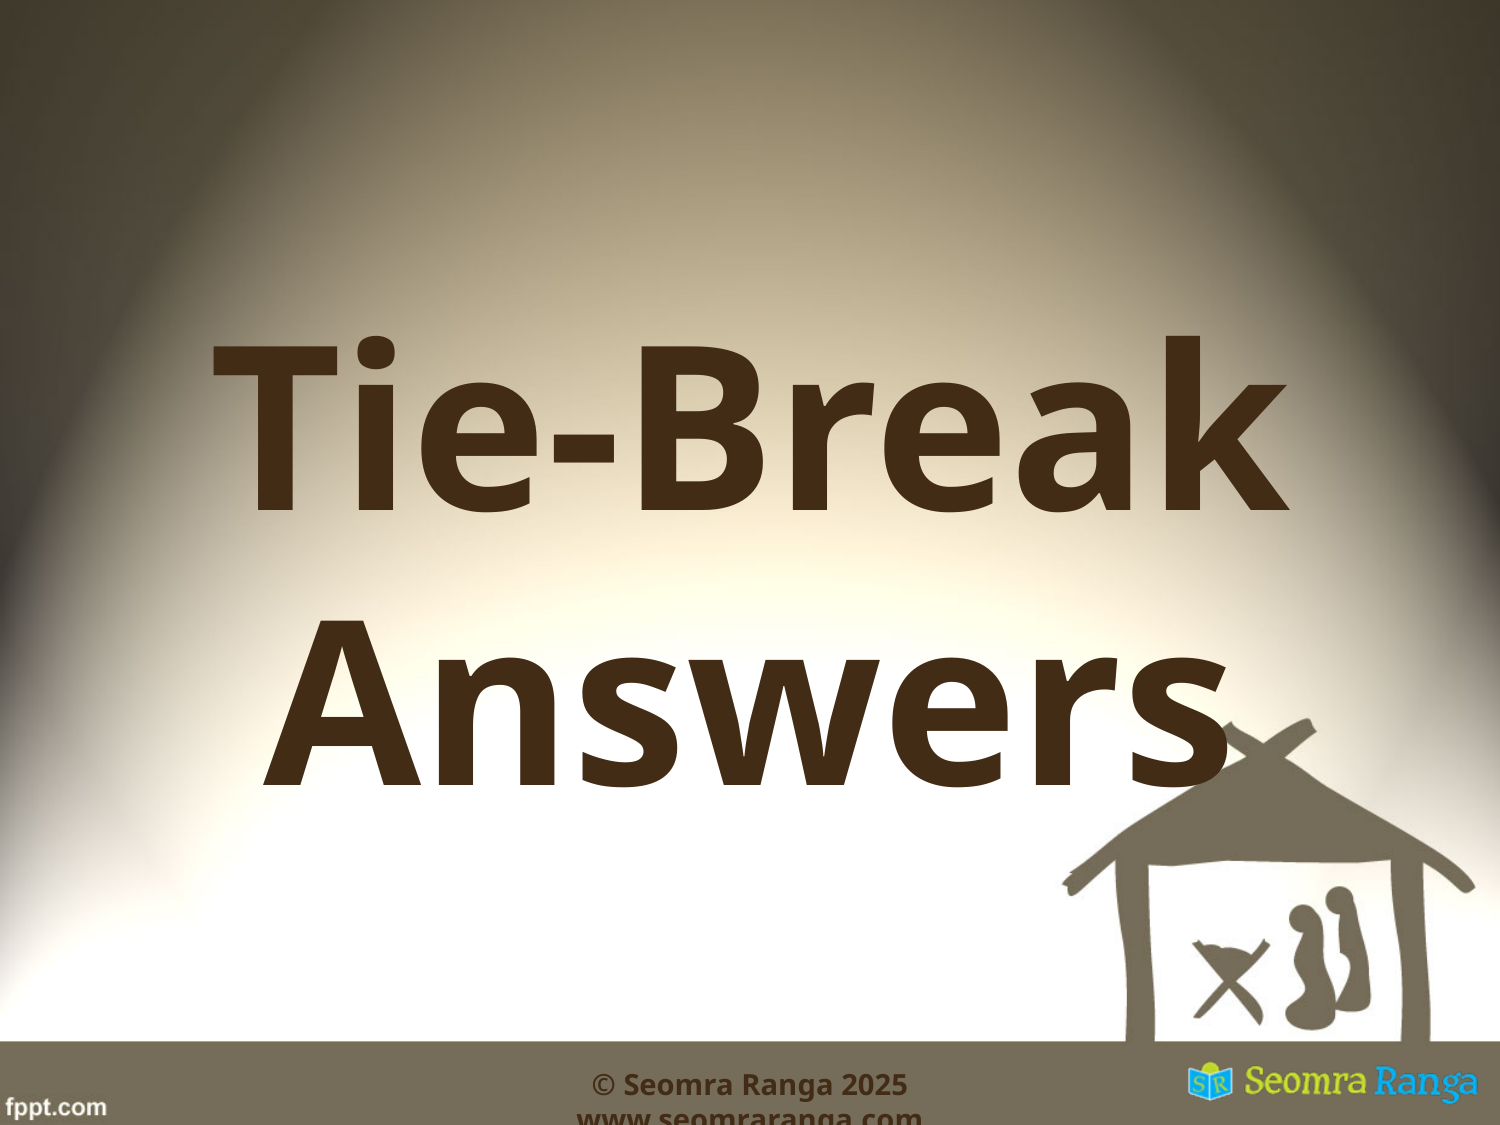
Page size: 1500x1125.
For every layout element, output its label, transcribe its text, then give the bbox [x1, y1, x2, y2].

picture [0, 0, 1500, 1125]
text_box © Seomra Ranga 2025 www.seomraranga.com [401, 1058, 1099, 1125]
title Tie-Break Answers [123, 255, 1376, 858]
